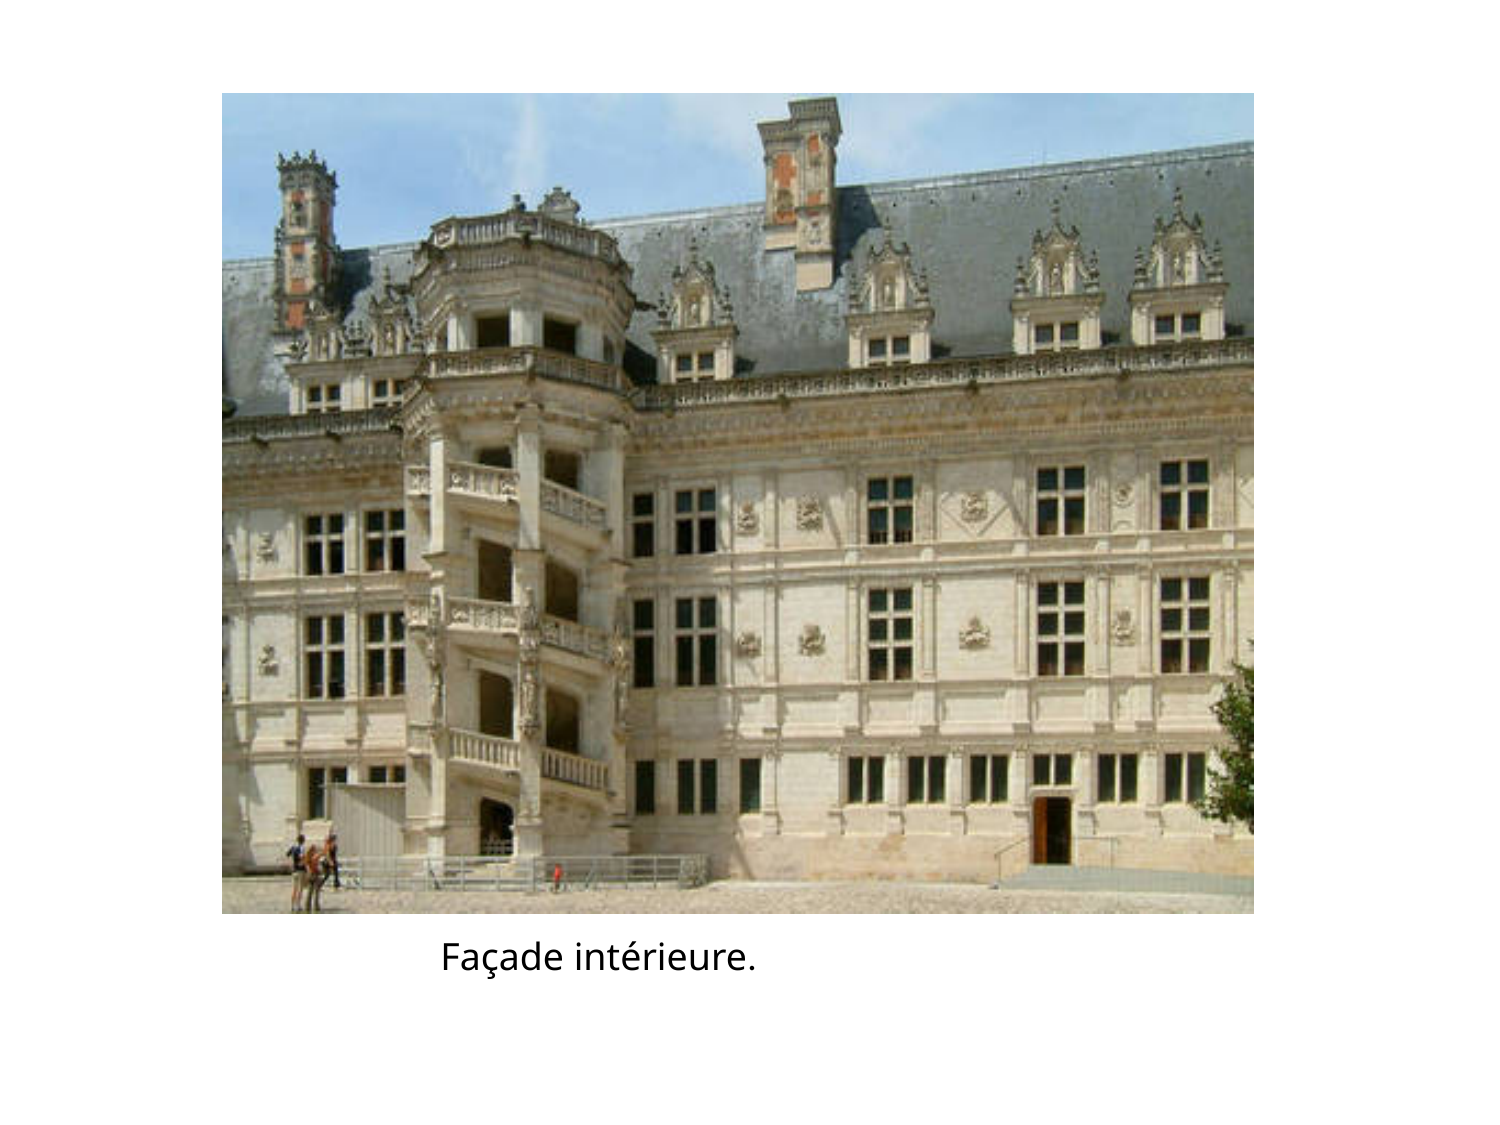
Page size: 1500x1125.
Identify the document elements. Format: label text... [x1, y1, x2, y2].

picture [222, 93, 1255, 915]
text_box Façade intérieure. [425, 925, 772, 986]
